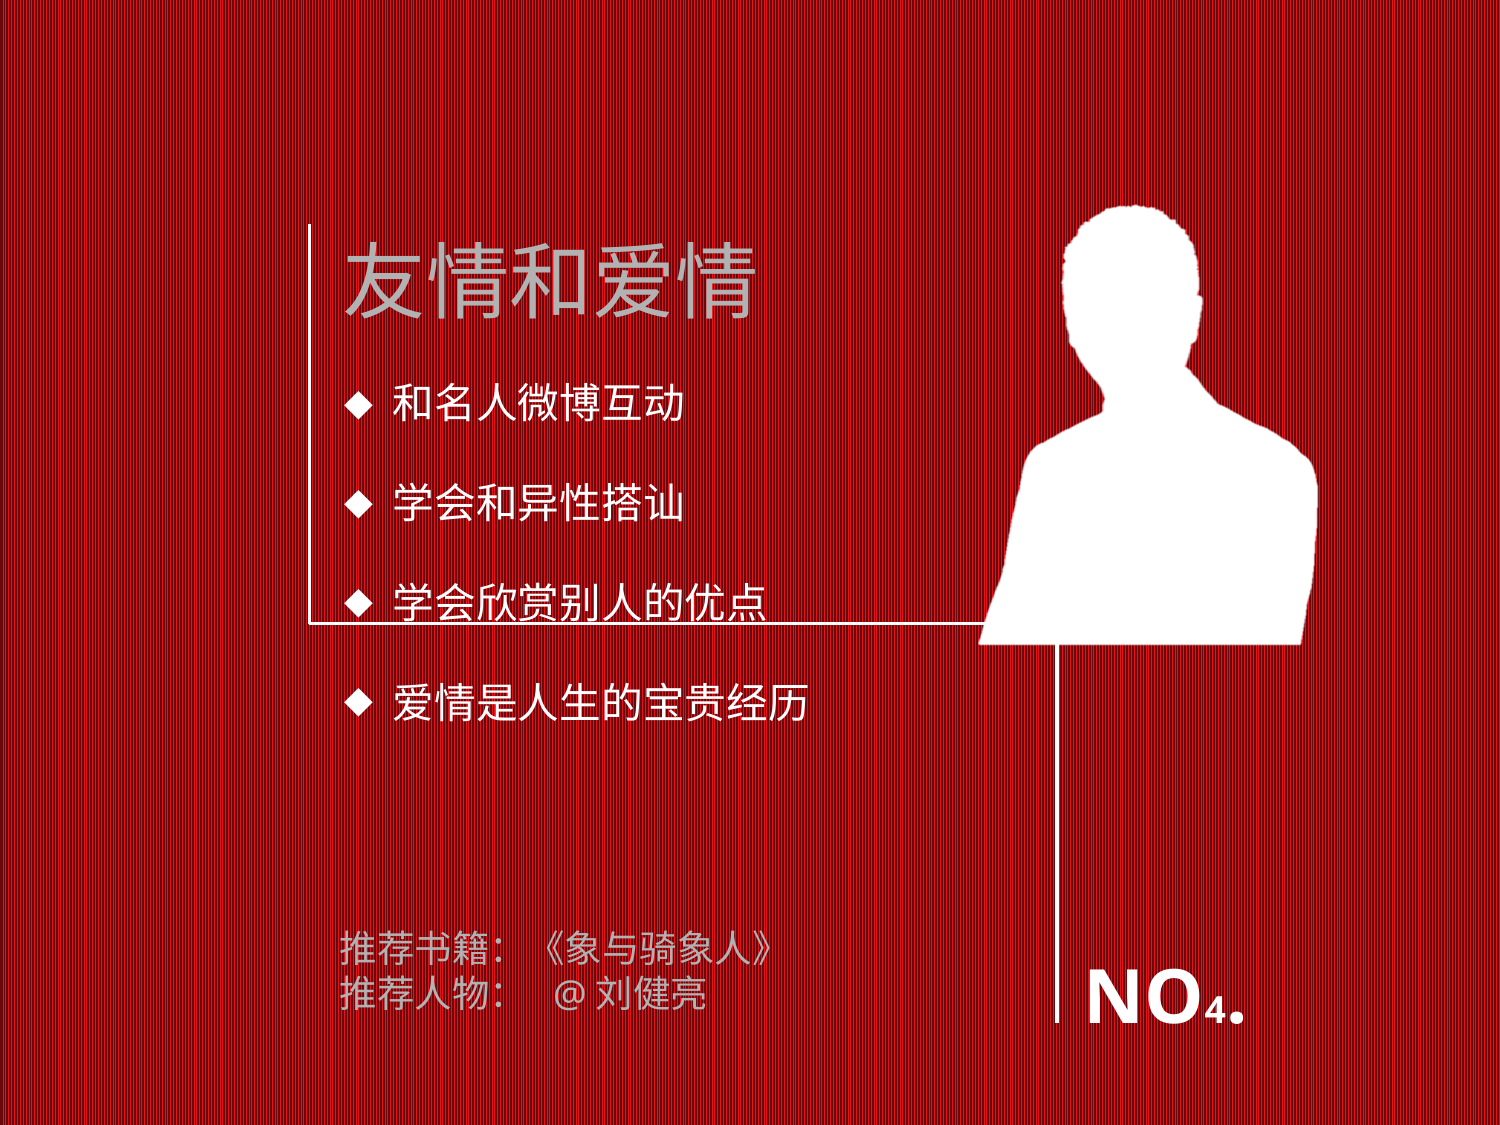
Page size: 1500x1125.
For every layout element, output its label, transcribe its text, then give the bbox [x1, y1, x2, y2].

text_box NO4. [1069, 940, 1329, 1046]
text_box 友情和爱情 [277, 221, 774, 337]
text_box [283, 250, 1084, 998]
text_box 推荐书籍：《象与骑象人》 推荐人物： @刘健亮 [324, 1007, 805, 1022]
picture [972, 120, 1326, 649]
